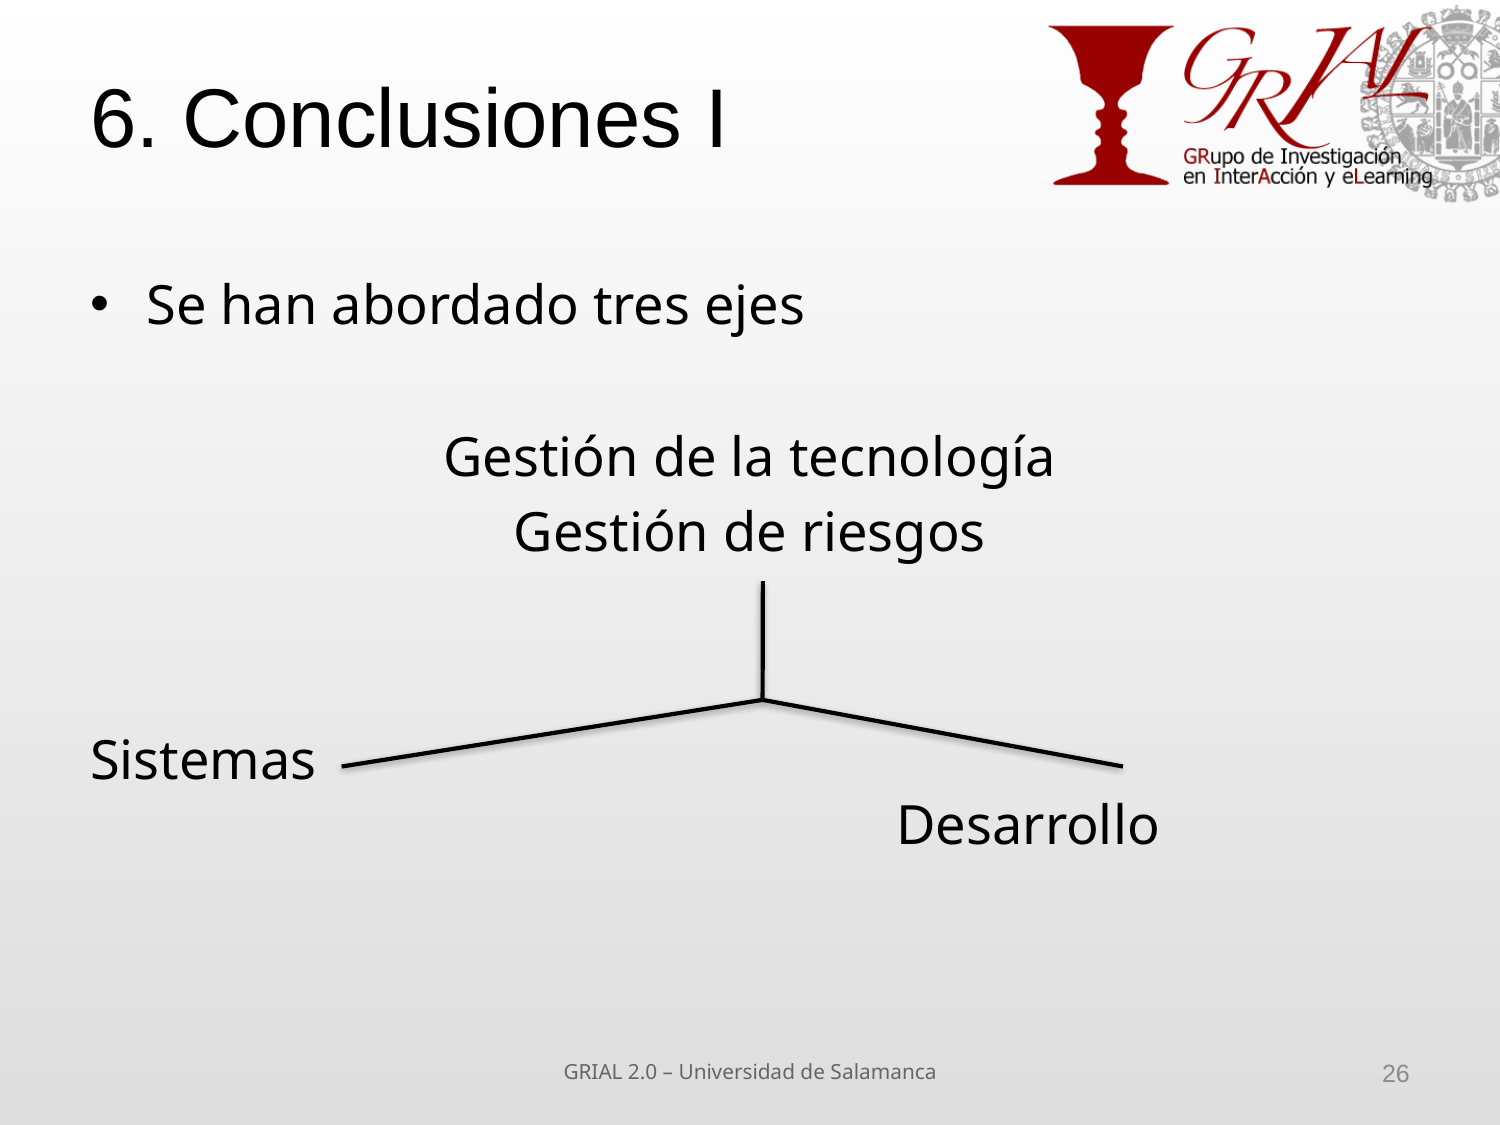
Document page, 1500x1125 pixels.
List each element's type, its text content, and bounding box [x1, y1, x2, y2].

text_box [762, 699, 1124, 767]
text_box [341, 699, 761, 767]
footer GRIAL 2.0 – Universidad de Salamanca [512, 1042, 988, 1103]
list Se han abordado tres ejes Gestión de la tecnología Gestión de riesgos Sistemas Desarrollo [75, 262, 1425, 1005]
title 6. Conclusiones I [75, 20, 1040, 209]
picture [1039, 0, 1500, 209]
slide_number 26 [1074, 1042, 1425, 1103]
